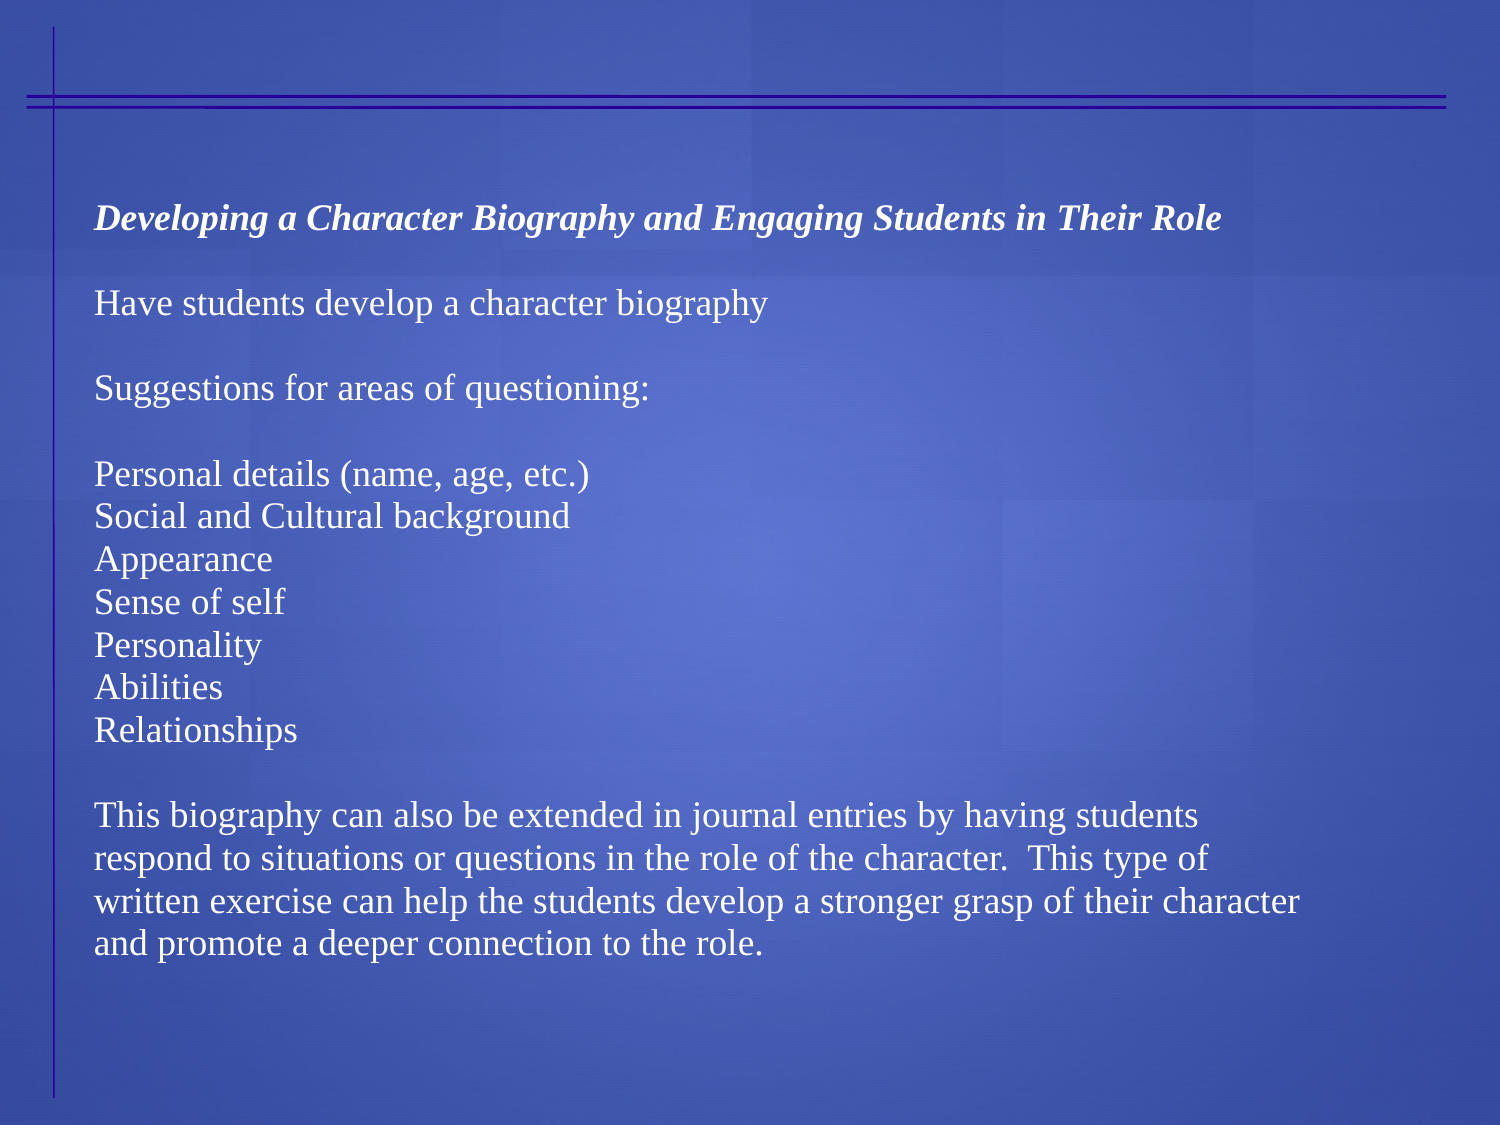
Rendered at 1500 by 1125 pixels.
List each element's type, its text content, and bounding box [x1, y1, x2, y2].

text_box Developing a Character Biography and Engaging Students in Their Role Have students develop a character biography Suggestions for areas of questioning: Personal details (name, age, etc.) Social and Cultural background Appearance Sense of self Personality Abilities Relationships This biography can also be extended in journal entries by having students respond to situations or questions in the role of the character. This type of written exercise can help the students develop a stronger grasp of their character and promote a deeper connection to the role. [80, 187, 1212, 933]
